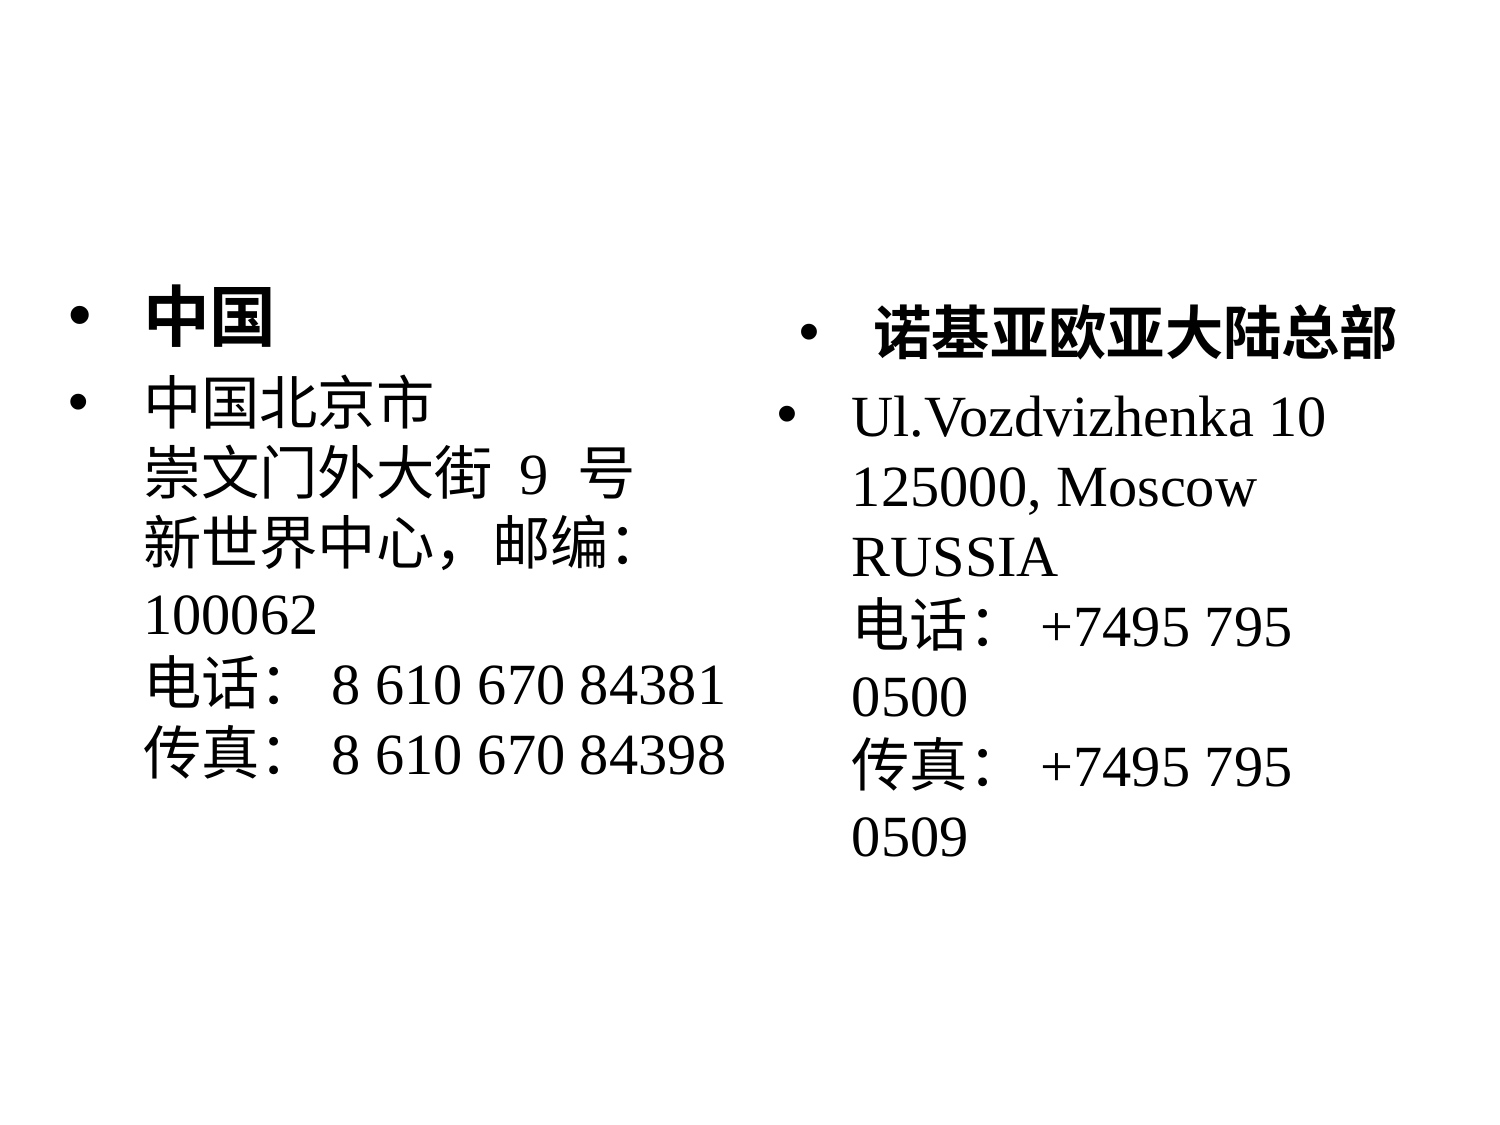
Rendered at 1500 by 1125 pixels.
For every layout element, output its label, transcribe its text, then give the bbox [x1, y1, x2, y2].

subtitle 中国 中国北京市 崇文门外大街 9 号 新世界中心，邮编： 100062 电话：8 610 670 84381 传真：8 610 670 84398 [53, 267, 762, 1047]
text_box 诺基亚欧亚大陆总部 Ul.Vozdvizhenka 10 125000, Moscow RUSSIA 电话：+7495 795 0500 传真：+7495 795 0509 [761, 289, 1436, 1069]
